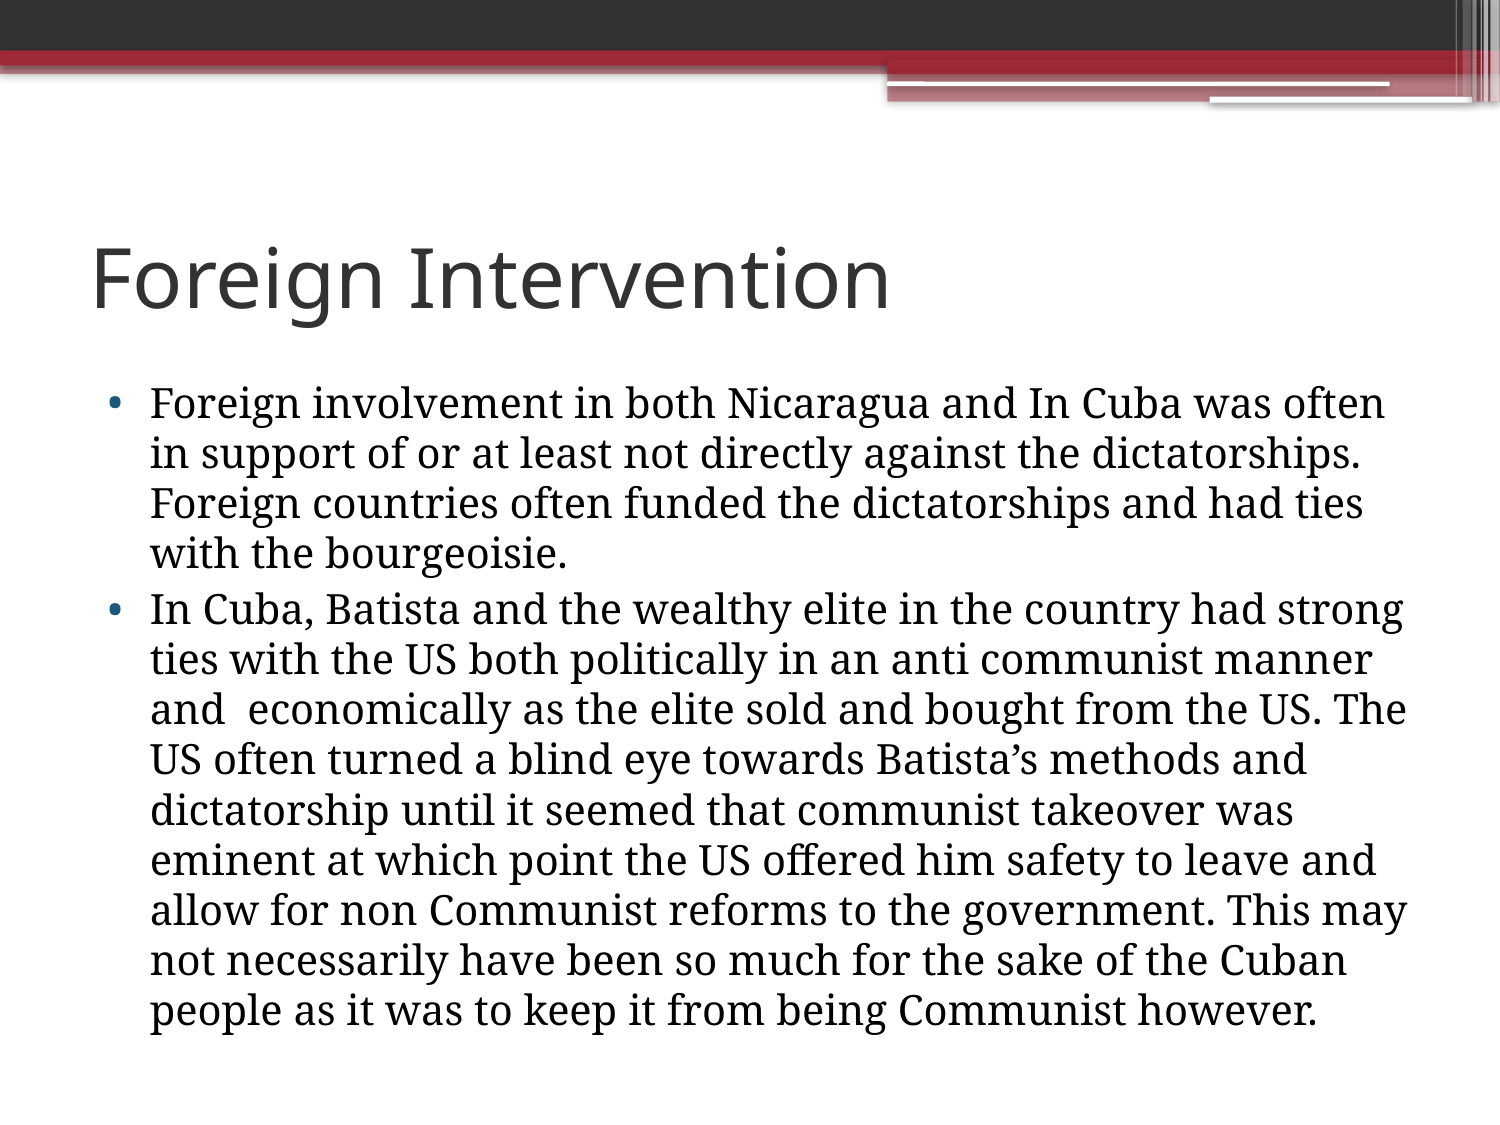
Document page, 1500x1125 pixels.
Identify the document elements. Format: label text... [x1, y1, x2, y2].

list Foreign involvement in both Nicaragua and In Cuba was often in support of or at least not directly against the dictatorships. Foreign countries often funded the dictatorships and had ties with the bourgeoisie. In Cuba, Batista and the wealthy elite in the country had strong ties with the US both politically in an anti communist manner and economically as the elite sold and bought from the US. The US often turned a blind eye towards Batista’s methods and dictatorship until it seemed that communist takeover was eminent at which point the US offered him safety to leave and allow for non Communist reforms to the government. This may not necessarily have been so much for the sake of the Cuban people as it was to keep it from being Communist however. [75, 368, 1425, 1079]
title Foreign Intervention [75, 187, 1425, 363]
